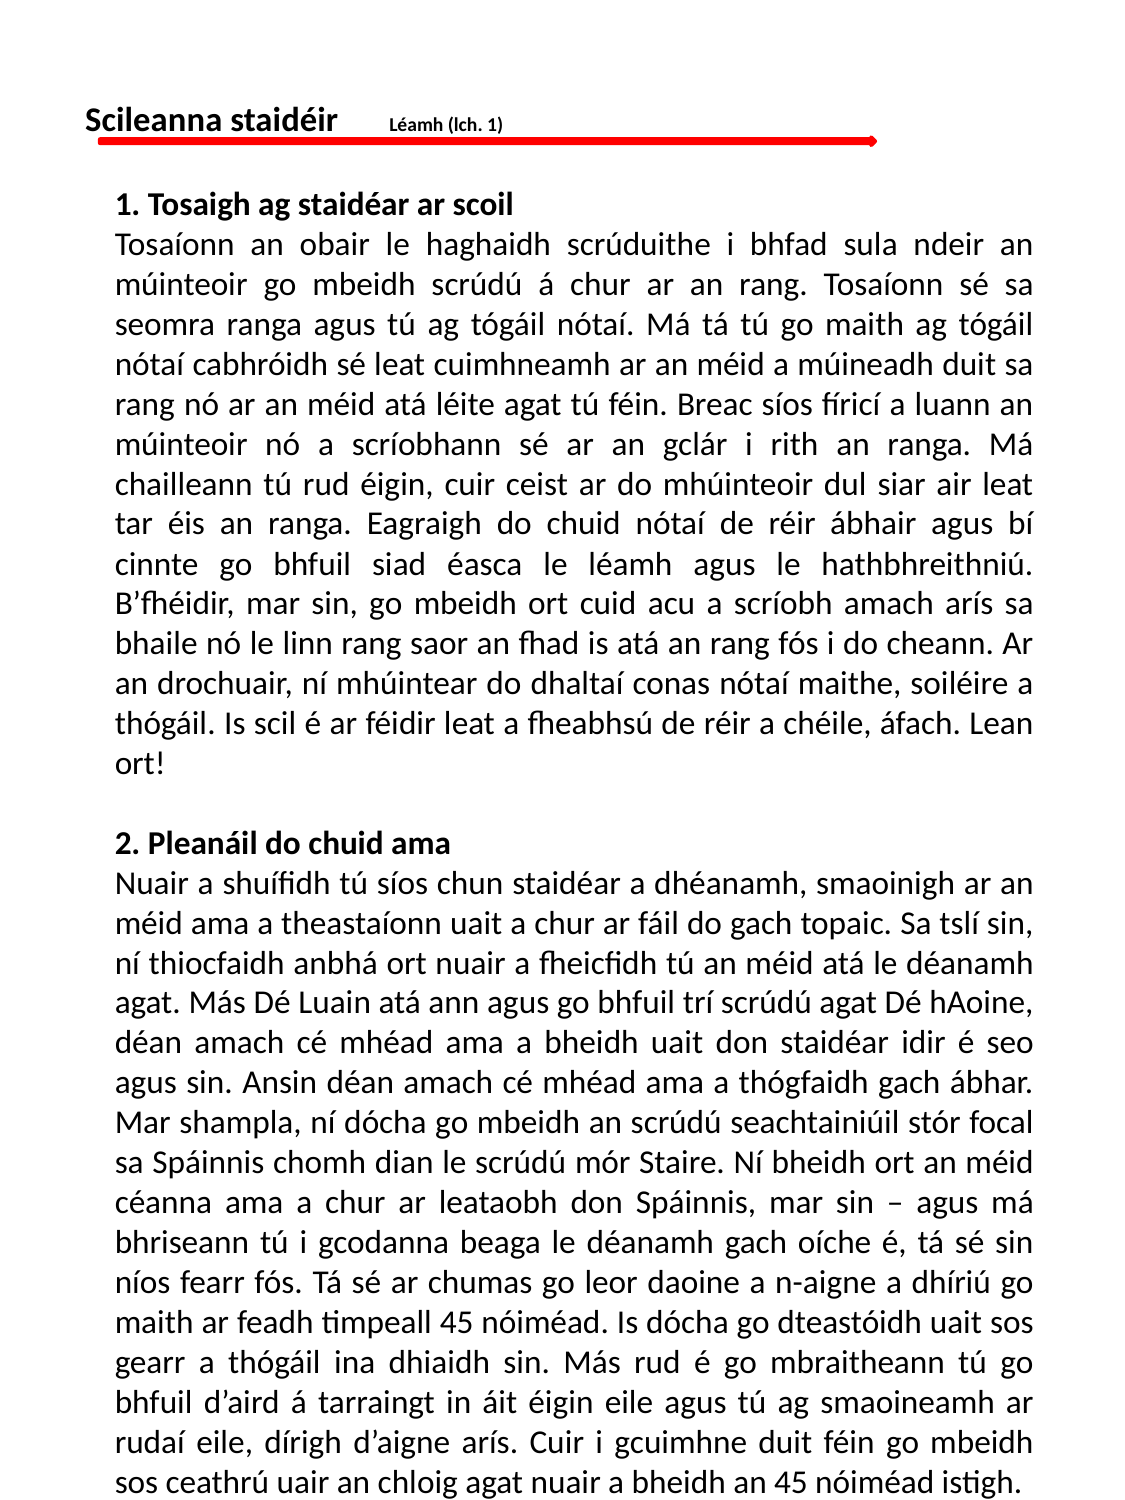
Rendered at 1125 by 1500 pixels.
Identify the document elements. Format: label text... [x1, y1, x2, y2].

text_box [97, 135, 878, 147]
text_box 1. Tosaigh ag staidéar ar scoil Tosaíonn an obair le haghaidh scrúduithe i bhfad sula ndeir an múinteoir go mbeidh scrúdú á chur ar an rang. Tosaíonn sé sa seomra ranga agus tú ag tógáil nótaí. Má tá tú go maith ag tógáil nótaí cabhróidh sé leat cuimhneamh ar an méid a múineadh duit sa rang nó ar an méid atá léite agat tú féin. Breac síos fíricí a luann an múinteoir nó a scríobhann sé ar an gclár i rith an ranga. Má chailleann tú rud éigin, cuir ceist ar do mhúinteoir dul siar air leat tar éis an ranga. Eagraigh do chuid nótaí de réir ábhair agus bí cinnte go bhfuil siad éasca le léamh agus le hathbhreithniú. B’fhéidir, mar sin, go mbeidh ort cuid acu a scríobh amach arís sa bhaile nó le linn rang saor an fhad is atá an rang fós i do cheann. Ar an drochuair, ní mhúintear do dhaltaí conas nótaí maithe, soiléire a thógáil. Is scil é ar féidir leat a fheabhsú de réir a chéile, áfach. Lean ort! 2. Pleanáil do chuid ama Nuair a shuífidh tú síos chun staidéar a dhéanamh, smaoinigh ar an méid ama a theastaíonn uait a chur ar fáil do gach topaic. Sa tslí sin, ní thiocfaidh anbhá ort nuair a fheicfidh tú an méid atá le déanamh agat. Más Dé Luain atá ann agus go bhfuil trí scrúdú agat Dé hAoine, déan amach cé mhéad ama a bheidh uait don staidéar idir é seo agus sin. Ansin déan amach cé mhéad ama a thógfaidh gach ábhar. Mar shampla, ní dócha go mbeidh an scrúdú seachtainiúil stór focal sa Spáinnis chomh dian le scrúdú mór Staire. Ní bheidh ort an méid céanna ama a chur ar leataobh don Spáinnis, mar sin – agus má bhriseann tú i gcodanna beaga le déanamh gach oíche é, tá sé sin níos fearr fós. Tá sé ar chumas go leor daoine a n-aigne a dhíriú go maith ar feadh timpeall 45 nóiméad. Is dócha go dteastóidh uait sos gearr a thógáil ina dhiaidh sin. Más rud é go mbraitheann tú go bhfuil d’aird á tarraingt in áit éigin eile agus tú ag smaoineamh ar rudaí eile, dírigh d’aigne arís. Cuir i gcuimhne duit féin go mbeidh sos ceathrú uair an chloig agat nuair a bheidh an 45 nóiméad istigh. [99, 174, 1050, 1500]
text_box Scileanna staidéir Léamh (lch. 1) [62, 37, 1075, 163]
